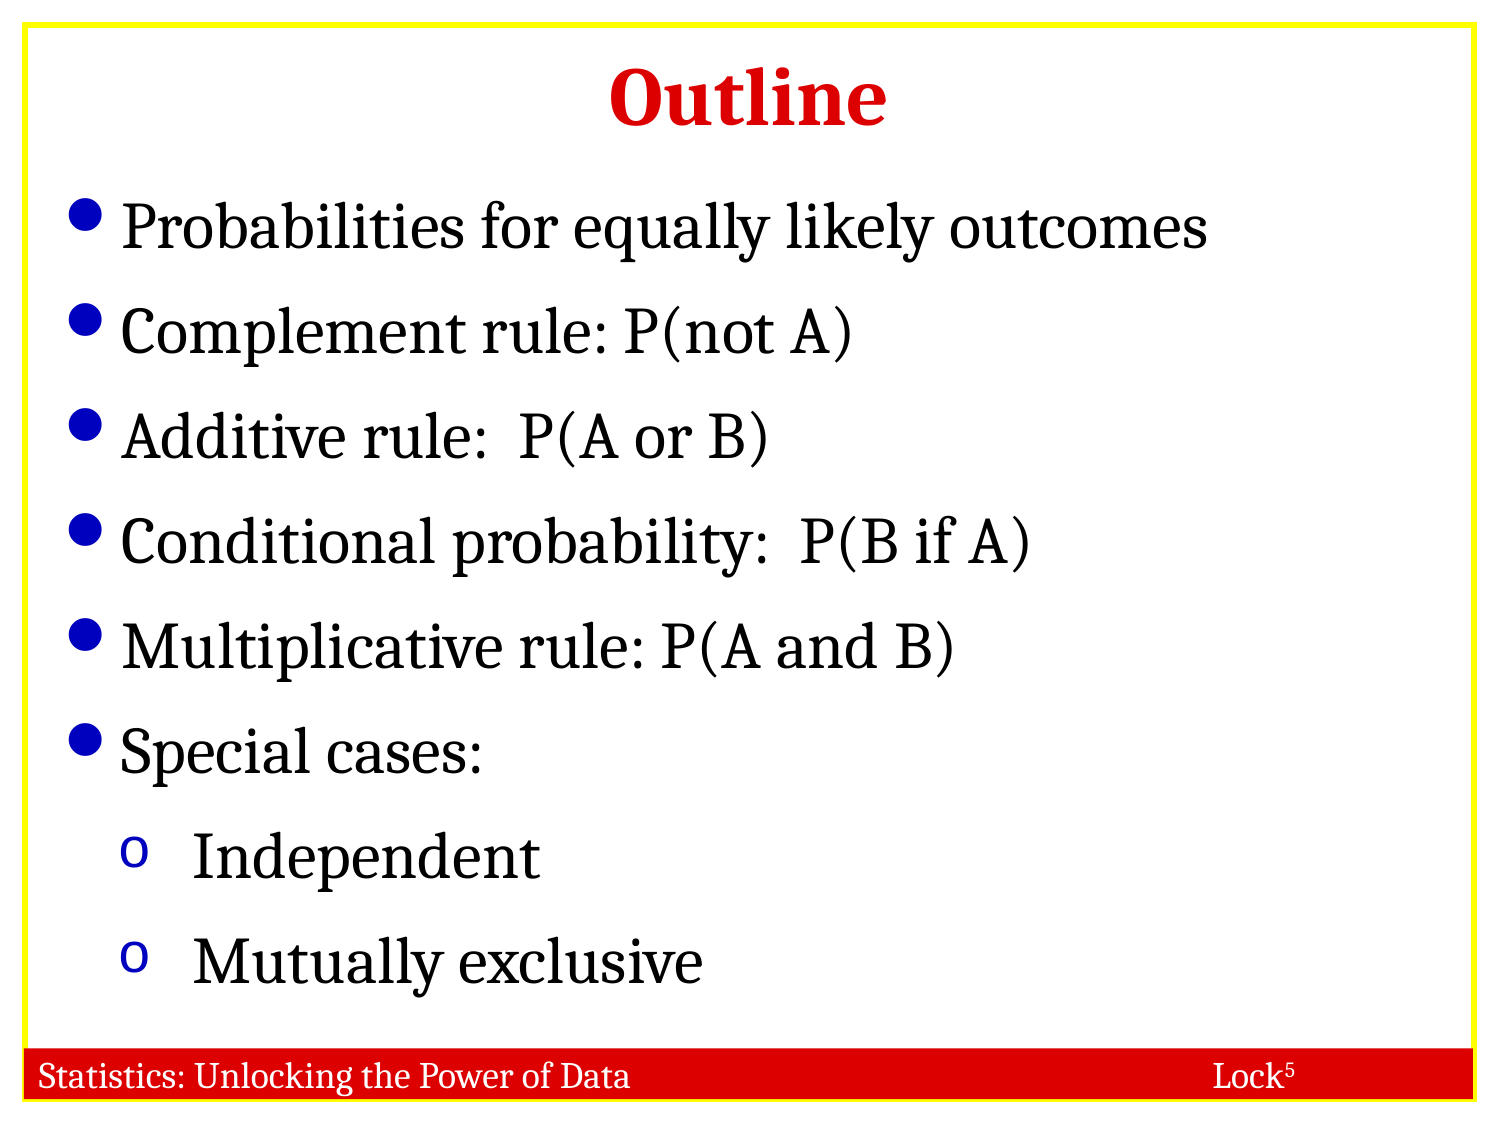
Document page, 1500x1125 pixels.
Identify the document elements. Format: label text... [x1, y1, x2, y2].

title Outline [49, 24, 1450, 150]
list Probabilities for equally likely outcomes Complement rule: P(not A) Additive rule: P(A or B) Conditional probability: P(B if A) Multiplicative rule: P(A and B) Special cases: Independent Mutually exclusive [50, 174, 1463, 1038]
